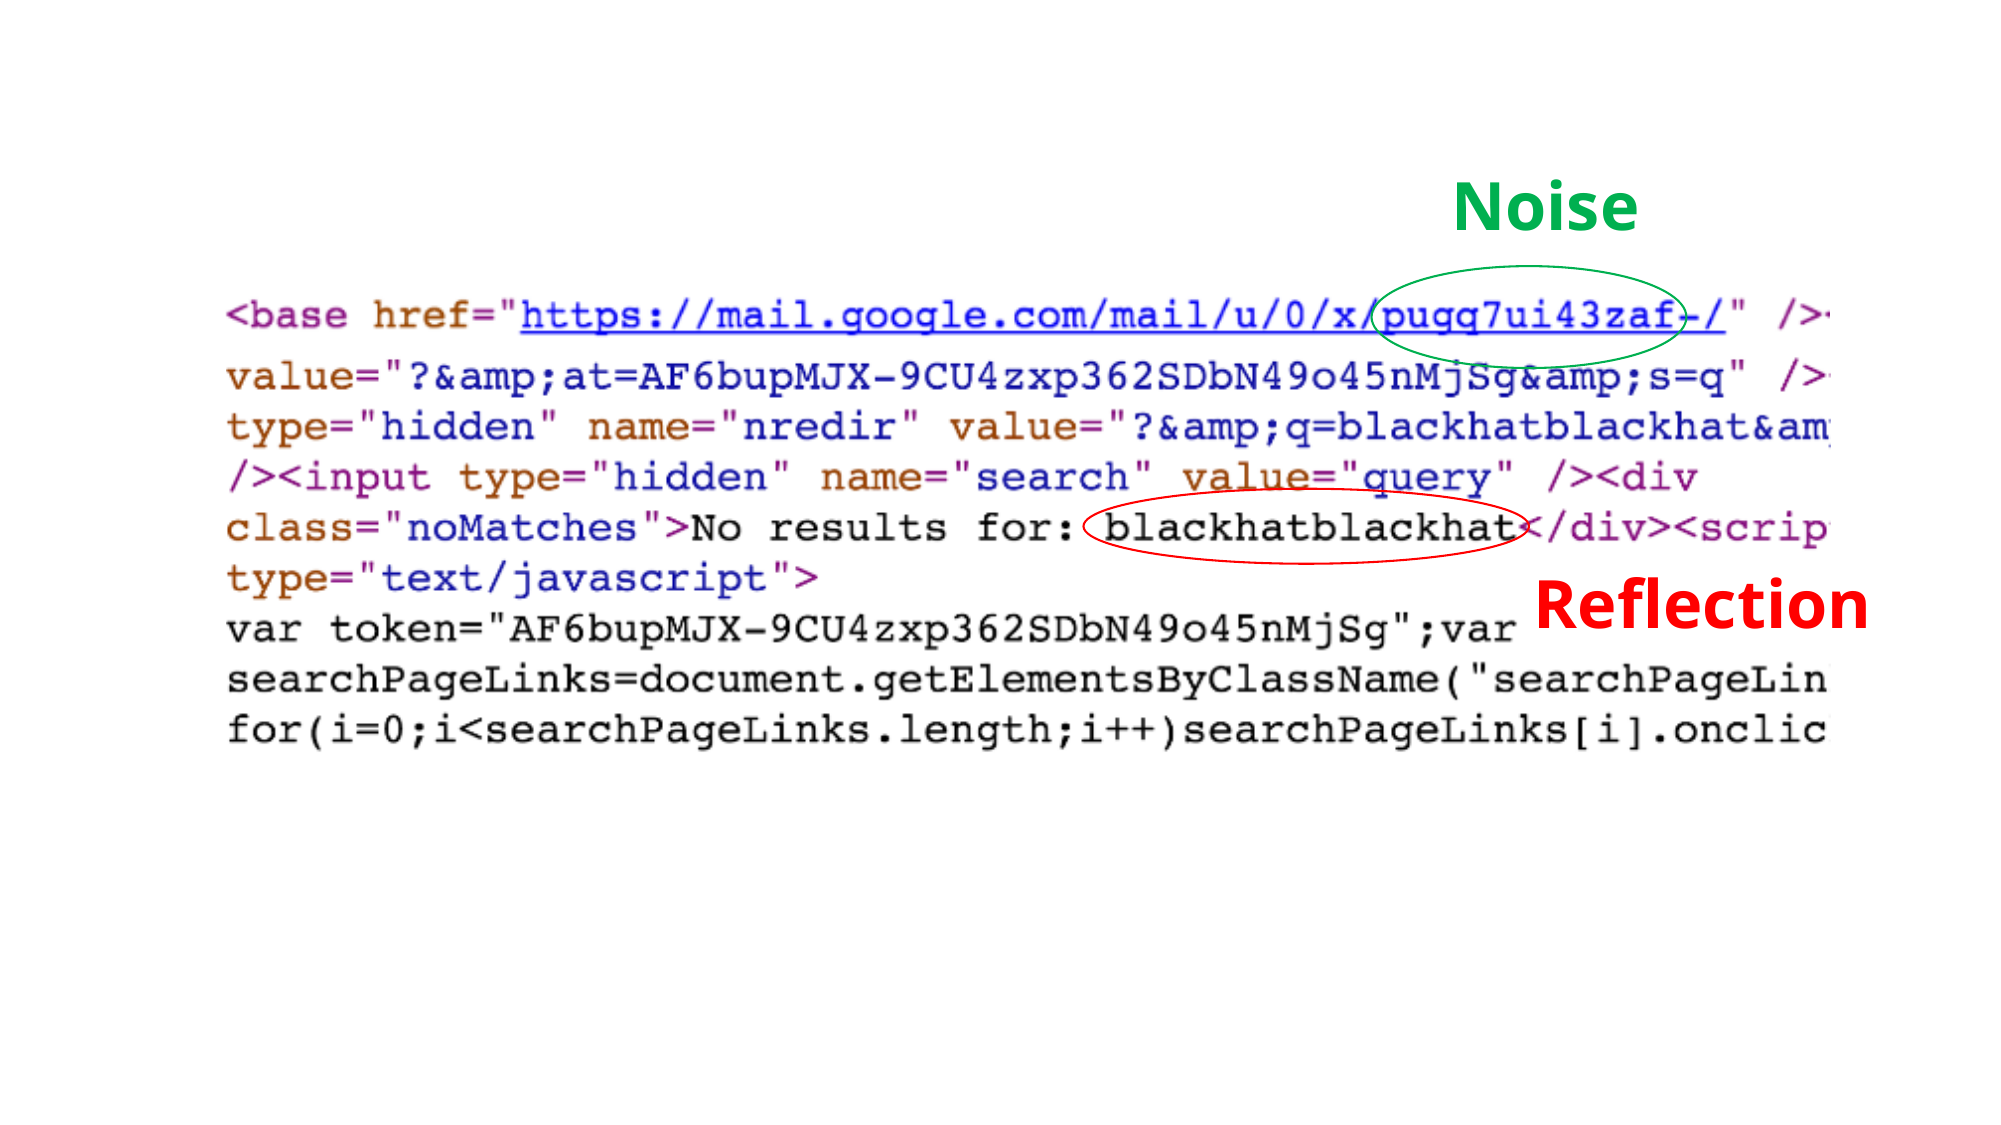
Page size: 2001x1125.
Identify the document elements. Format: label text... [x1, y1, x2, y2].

text_box [1427, 265, 1631, 277]
text_box [1393, 344, 1665, 352]
text_box Noise [1436, 155, 1774, 251]
picture [226, 352, 1831, 760]
text_box Reflection [1831, 554, 1953, 649]
picture [225, 277, 1830, 344]
